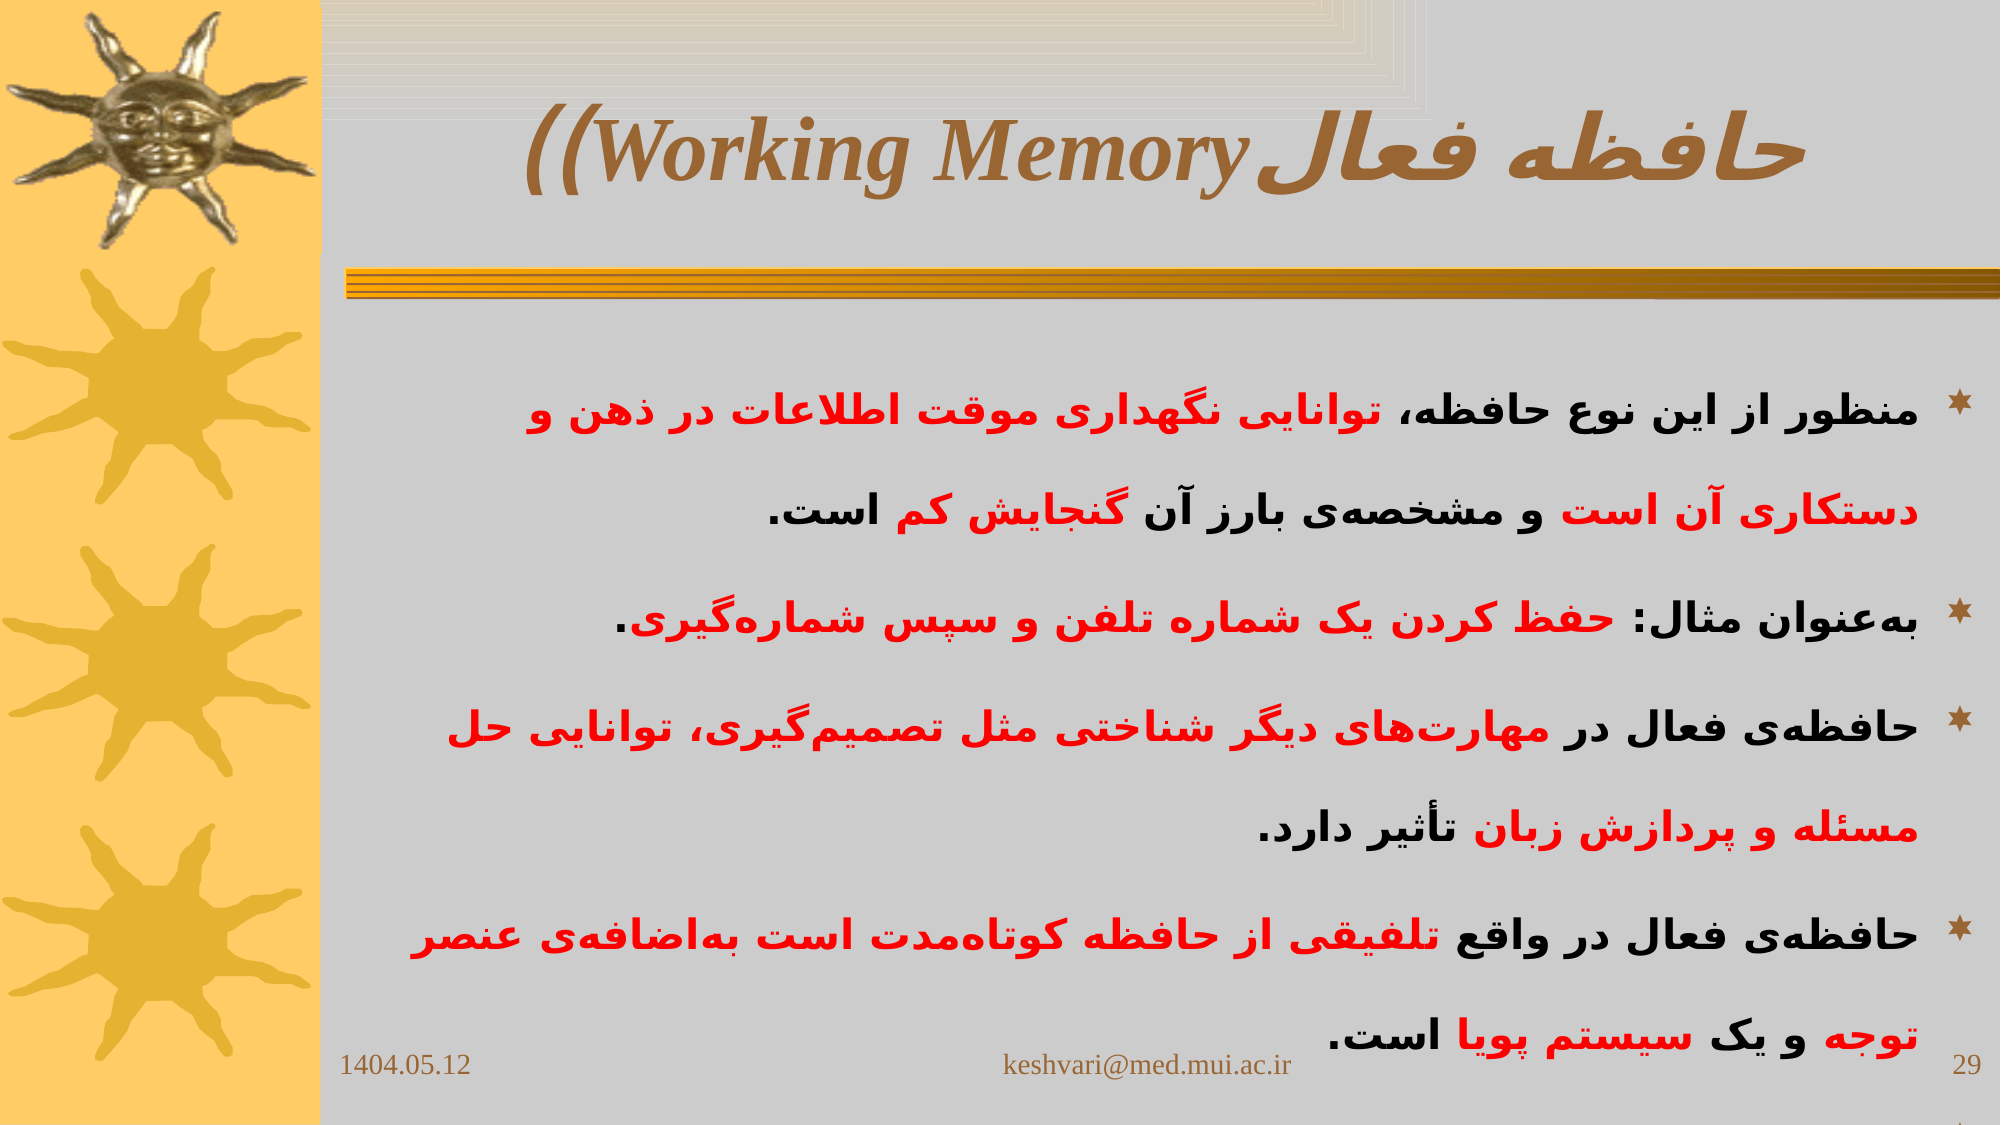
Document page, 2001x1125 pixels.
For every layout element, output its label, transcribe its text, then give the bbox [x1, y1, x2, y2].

footer keshvari@med.mui.ac.ir [830, 1025, 1464, 1100]
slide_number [323, 1025, 714, 1100]
title حافظه فعالWorking Memory)) [334, 50, 1989, 238]
slide_number 29 [1580, 1025, 1998, 1100]
list منظور از این نوع حافظه، توانایی نگهداری موقت اطلاعات در ذهن و دستکاری آن است و مشخصه‌ی بارز آن گنجایش کم است. به‌عنوان مثال: حفظ کردن یک شماره تلفن و سپس شماره‌گیری. حافظه‌ی فعال در مهارت‌های دیگر شناختی مثل تصمیم‌گیری، توانایی حل مسئله و پردازش زبان تأثیر دارد. حافظه‌ی فعال در واقع تلفیقی از حافظه کوتاه‌مدت است به‌اضافه‌ی عنصر توجه و یک سیستم پویا است. این حافظه در دوران سالمندی اختلال پیدا می‌کند. [323, 324, 1992, 1000]
picture [2, 8, 322, 254]
